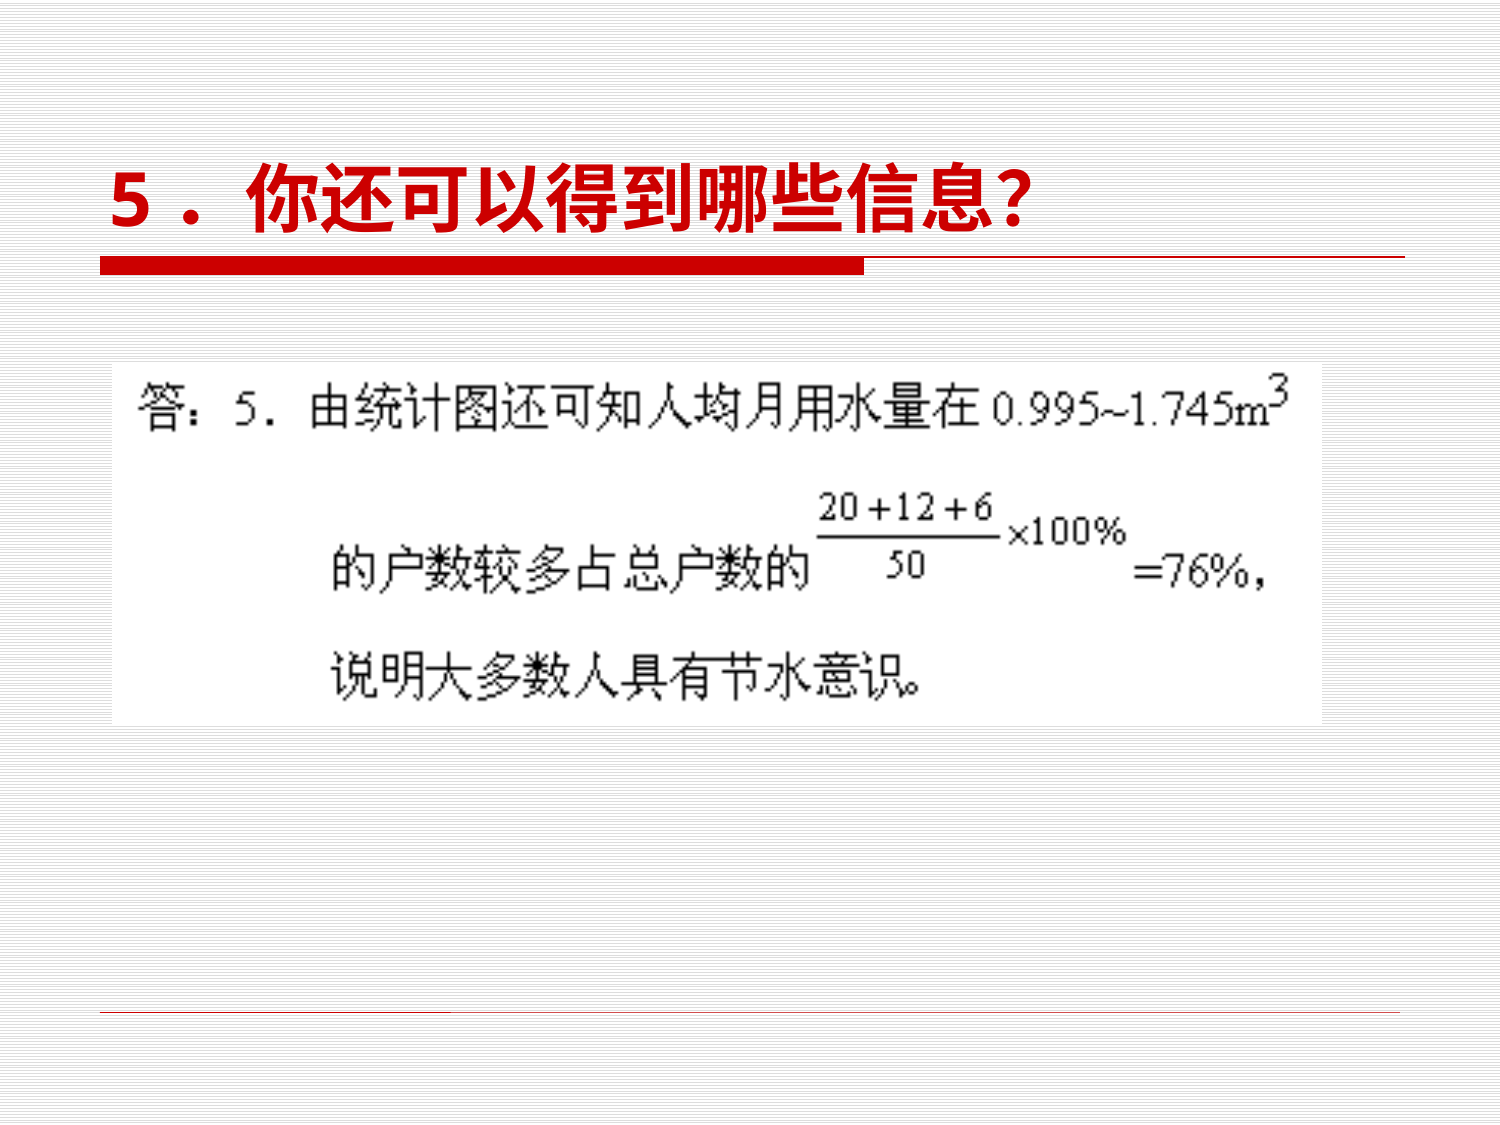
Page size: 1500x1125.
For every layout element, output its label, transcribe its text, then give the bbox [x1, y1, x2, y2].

title 5．你还可以得到哪些信息？ [94, 50, 1407, 250]
picture [112, 362, 1323, 727]
